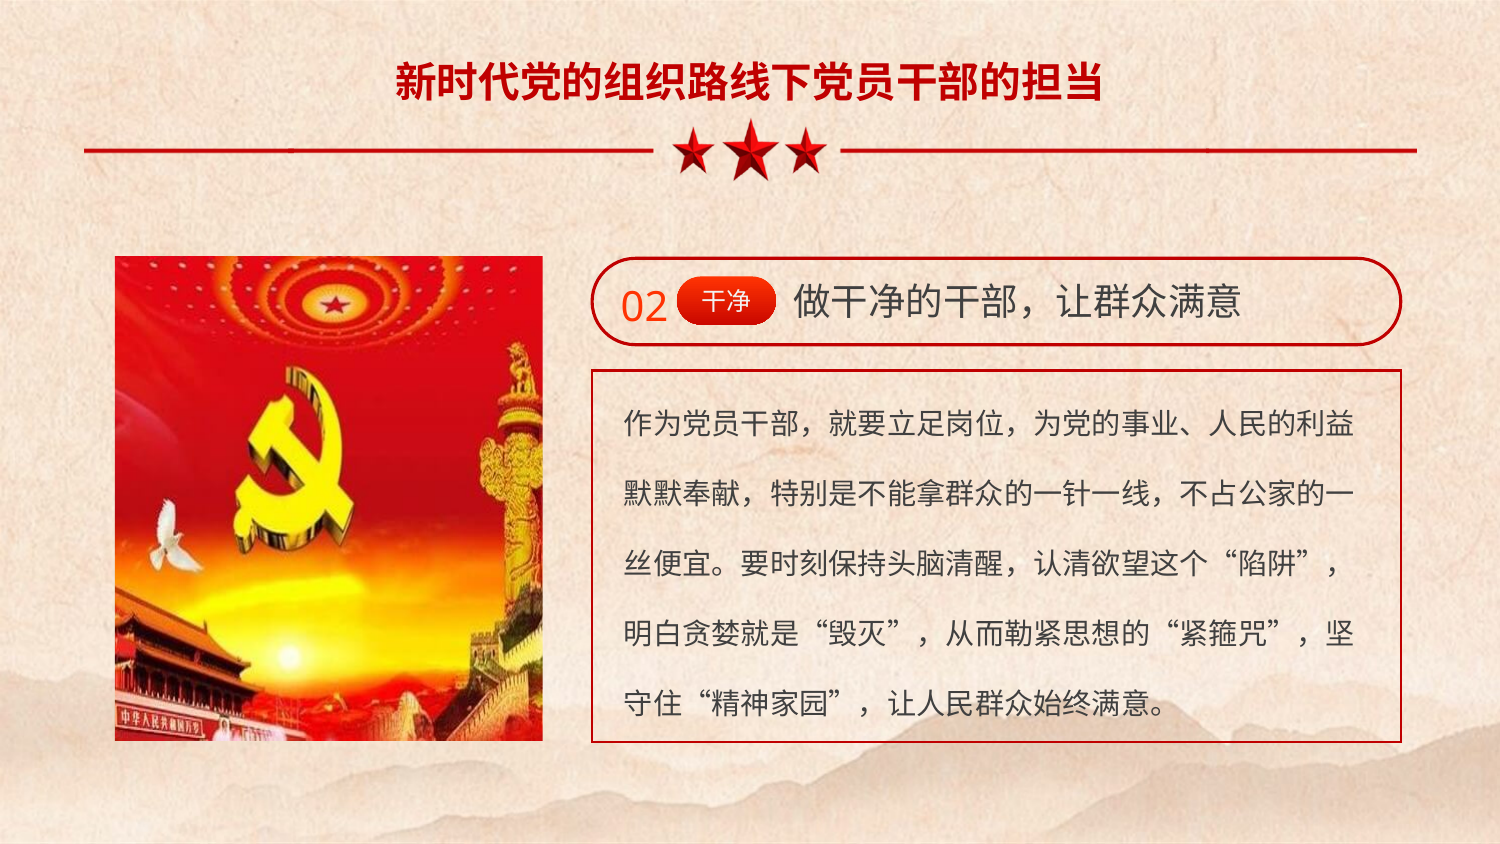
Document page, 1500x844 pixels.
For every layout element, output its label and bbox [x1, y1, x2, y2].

text_box [114, 256, 544, 742]
picture [0, 0, 1500, 844]
text_box [592, 258, 1500, 345]
text_box [591, 369, 1402, 743]
